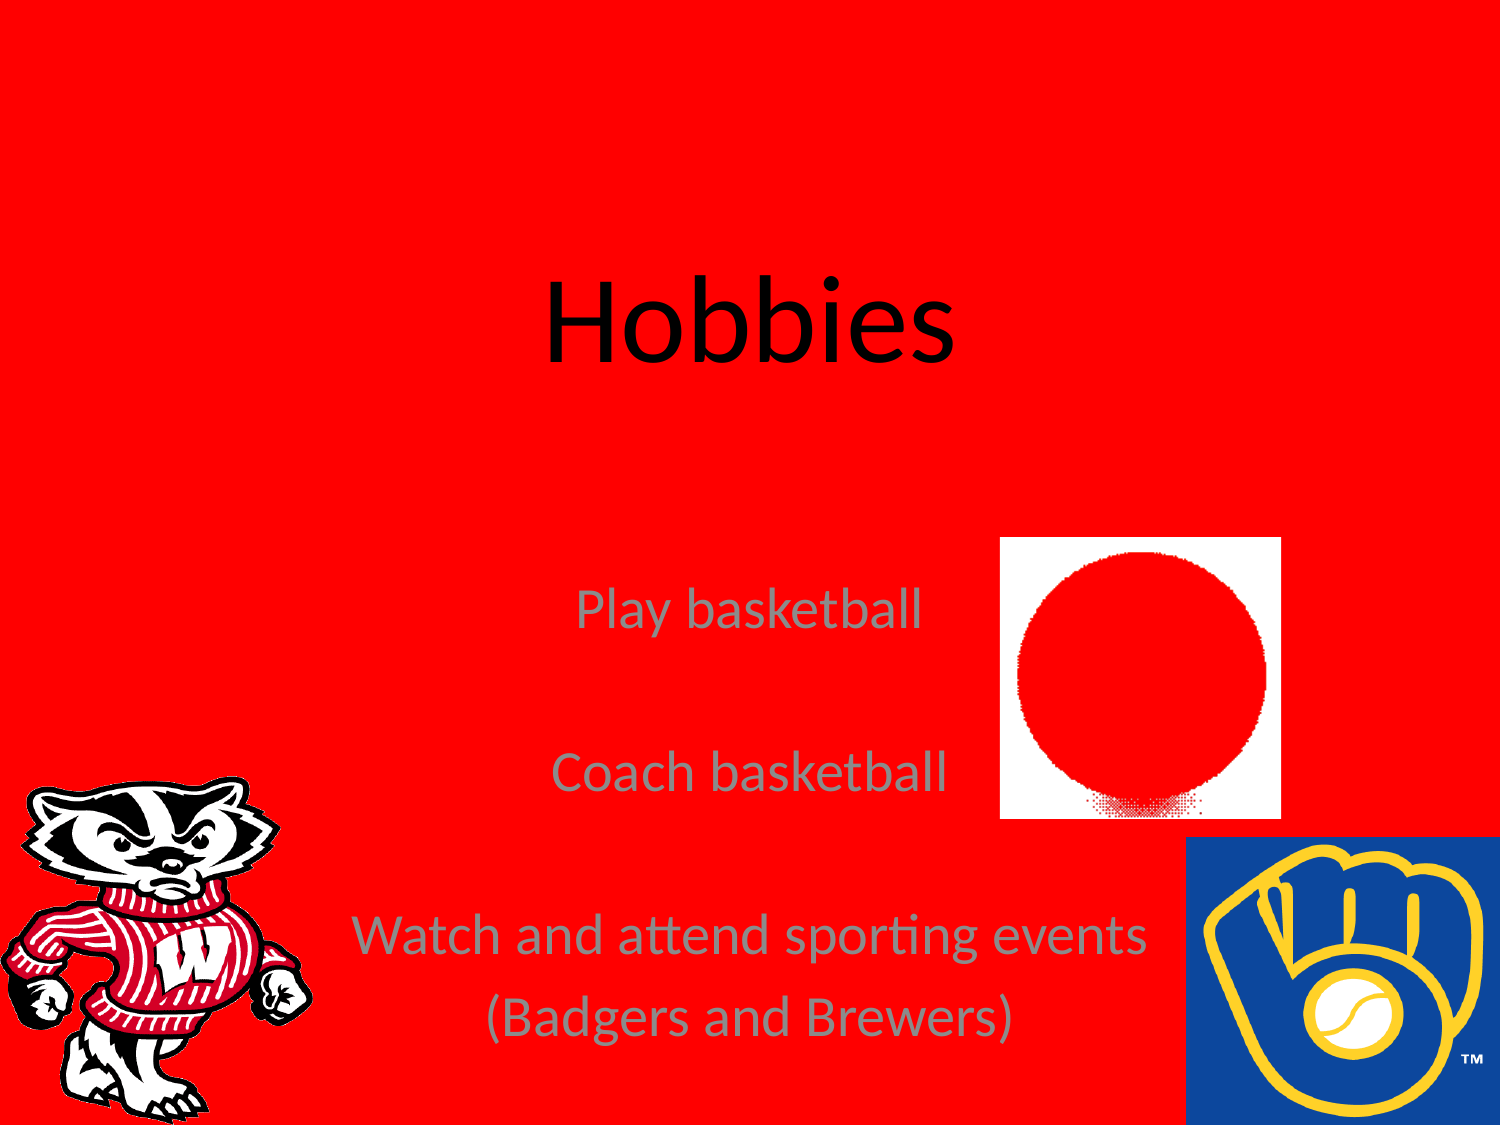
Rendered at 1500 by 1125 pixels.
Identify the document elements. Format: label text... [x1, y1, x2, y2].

subtitle Play basketball Coach basketball Watch and attend sporting events (Badgers and Brewers) [225, 562, 1275, 1075]
picture [0, 776, 313, 1125]
title Hobbies [112, 200, 1388, 425]
picture [999, 537, 1282, 820]
picture [1186, 837, 1500, 1125]
